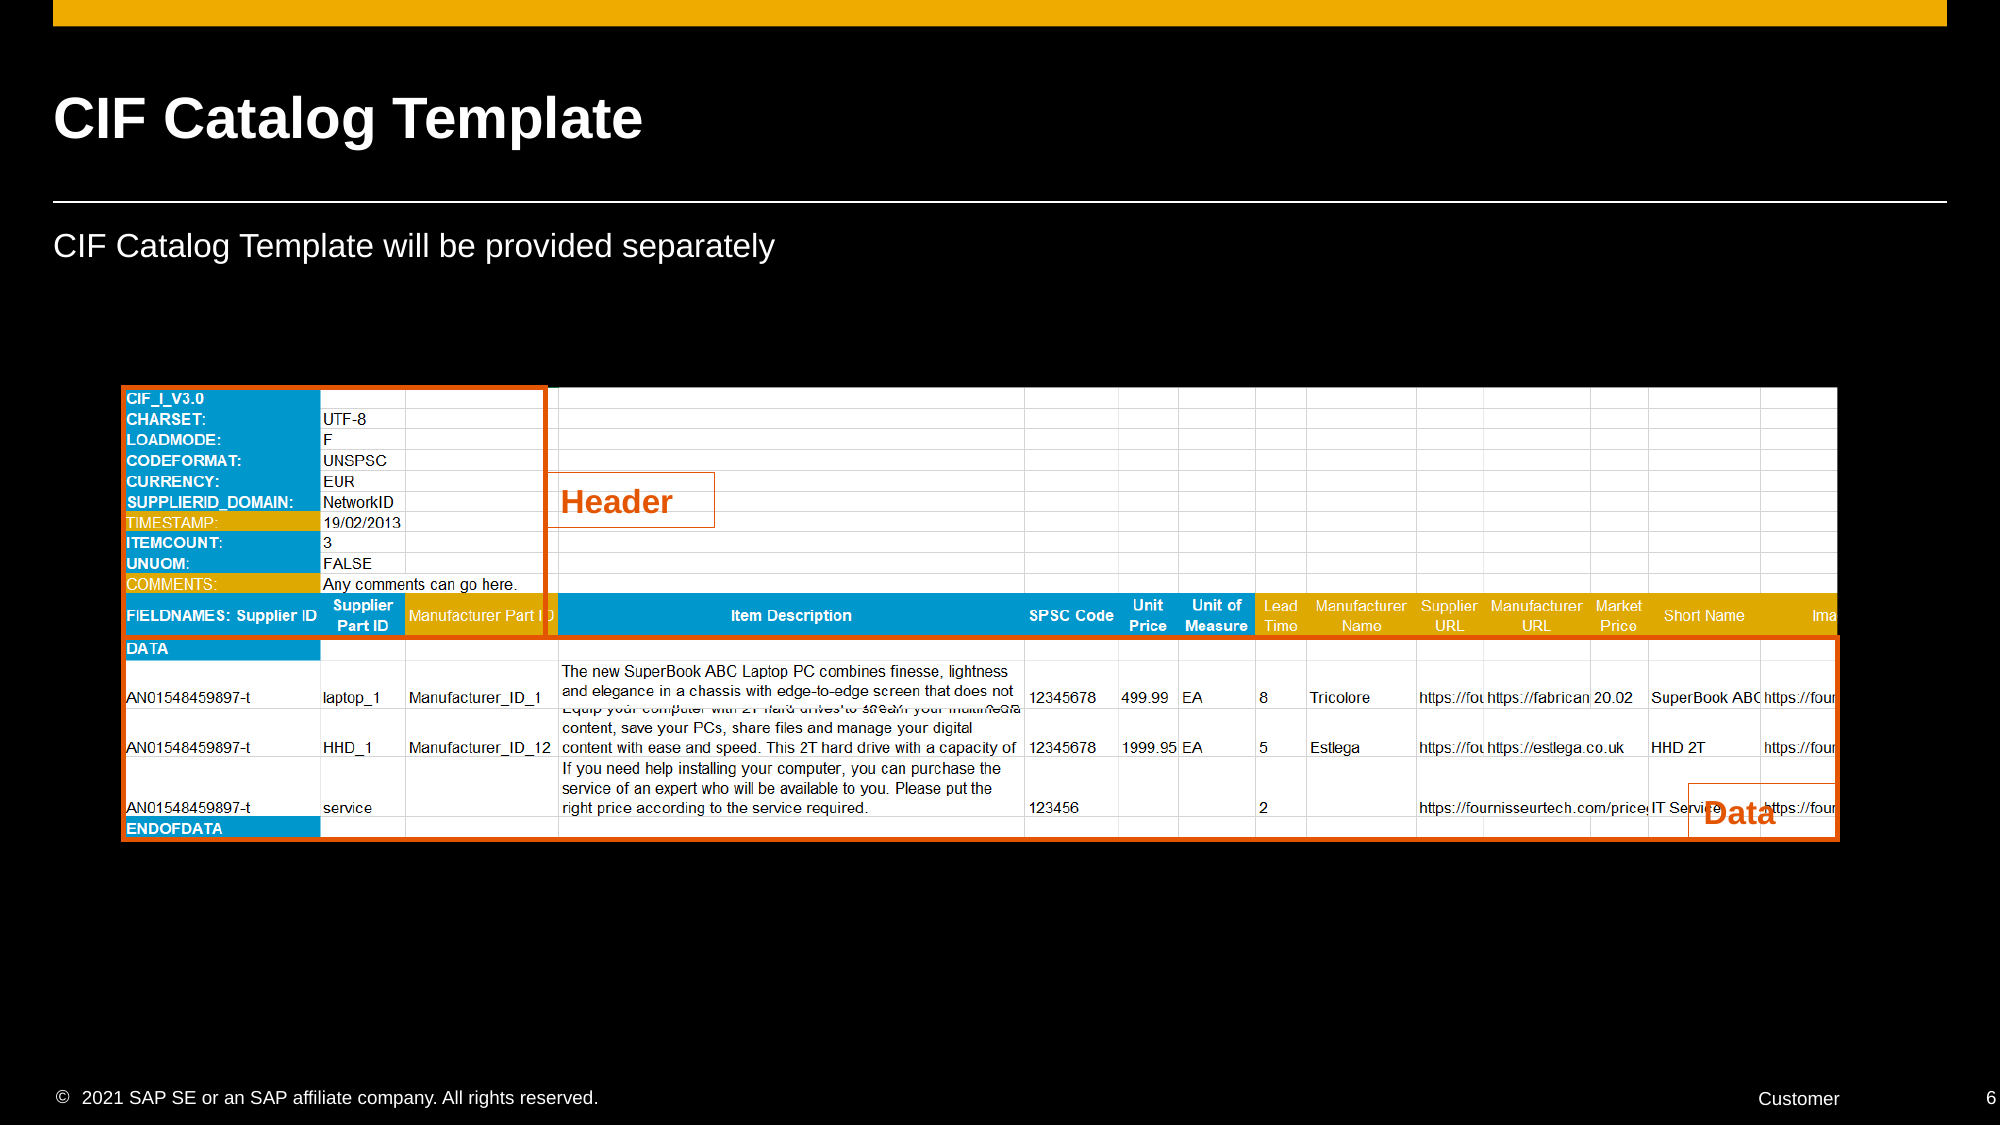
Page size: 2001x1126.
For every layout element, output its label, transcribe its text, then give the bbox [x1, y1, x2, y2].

title CIF Catalog Template [53, 53, 1947, 178]
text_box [123, 386, 1838, 840]
text_box CIF Catalog Template will be provided separately [53, 223, 1459, 264]
